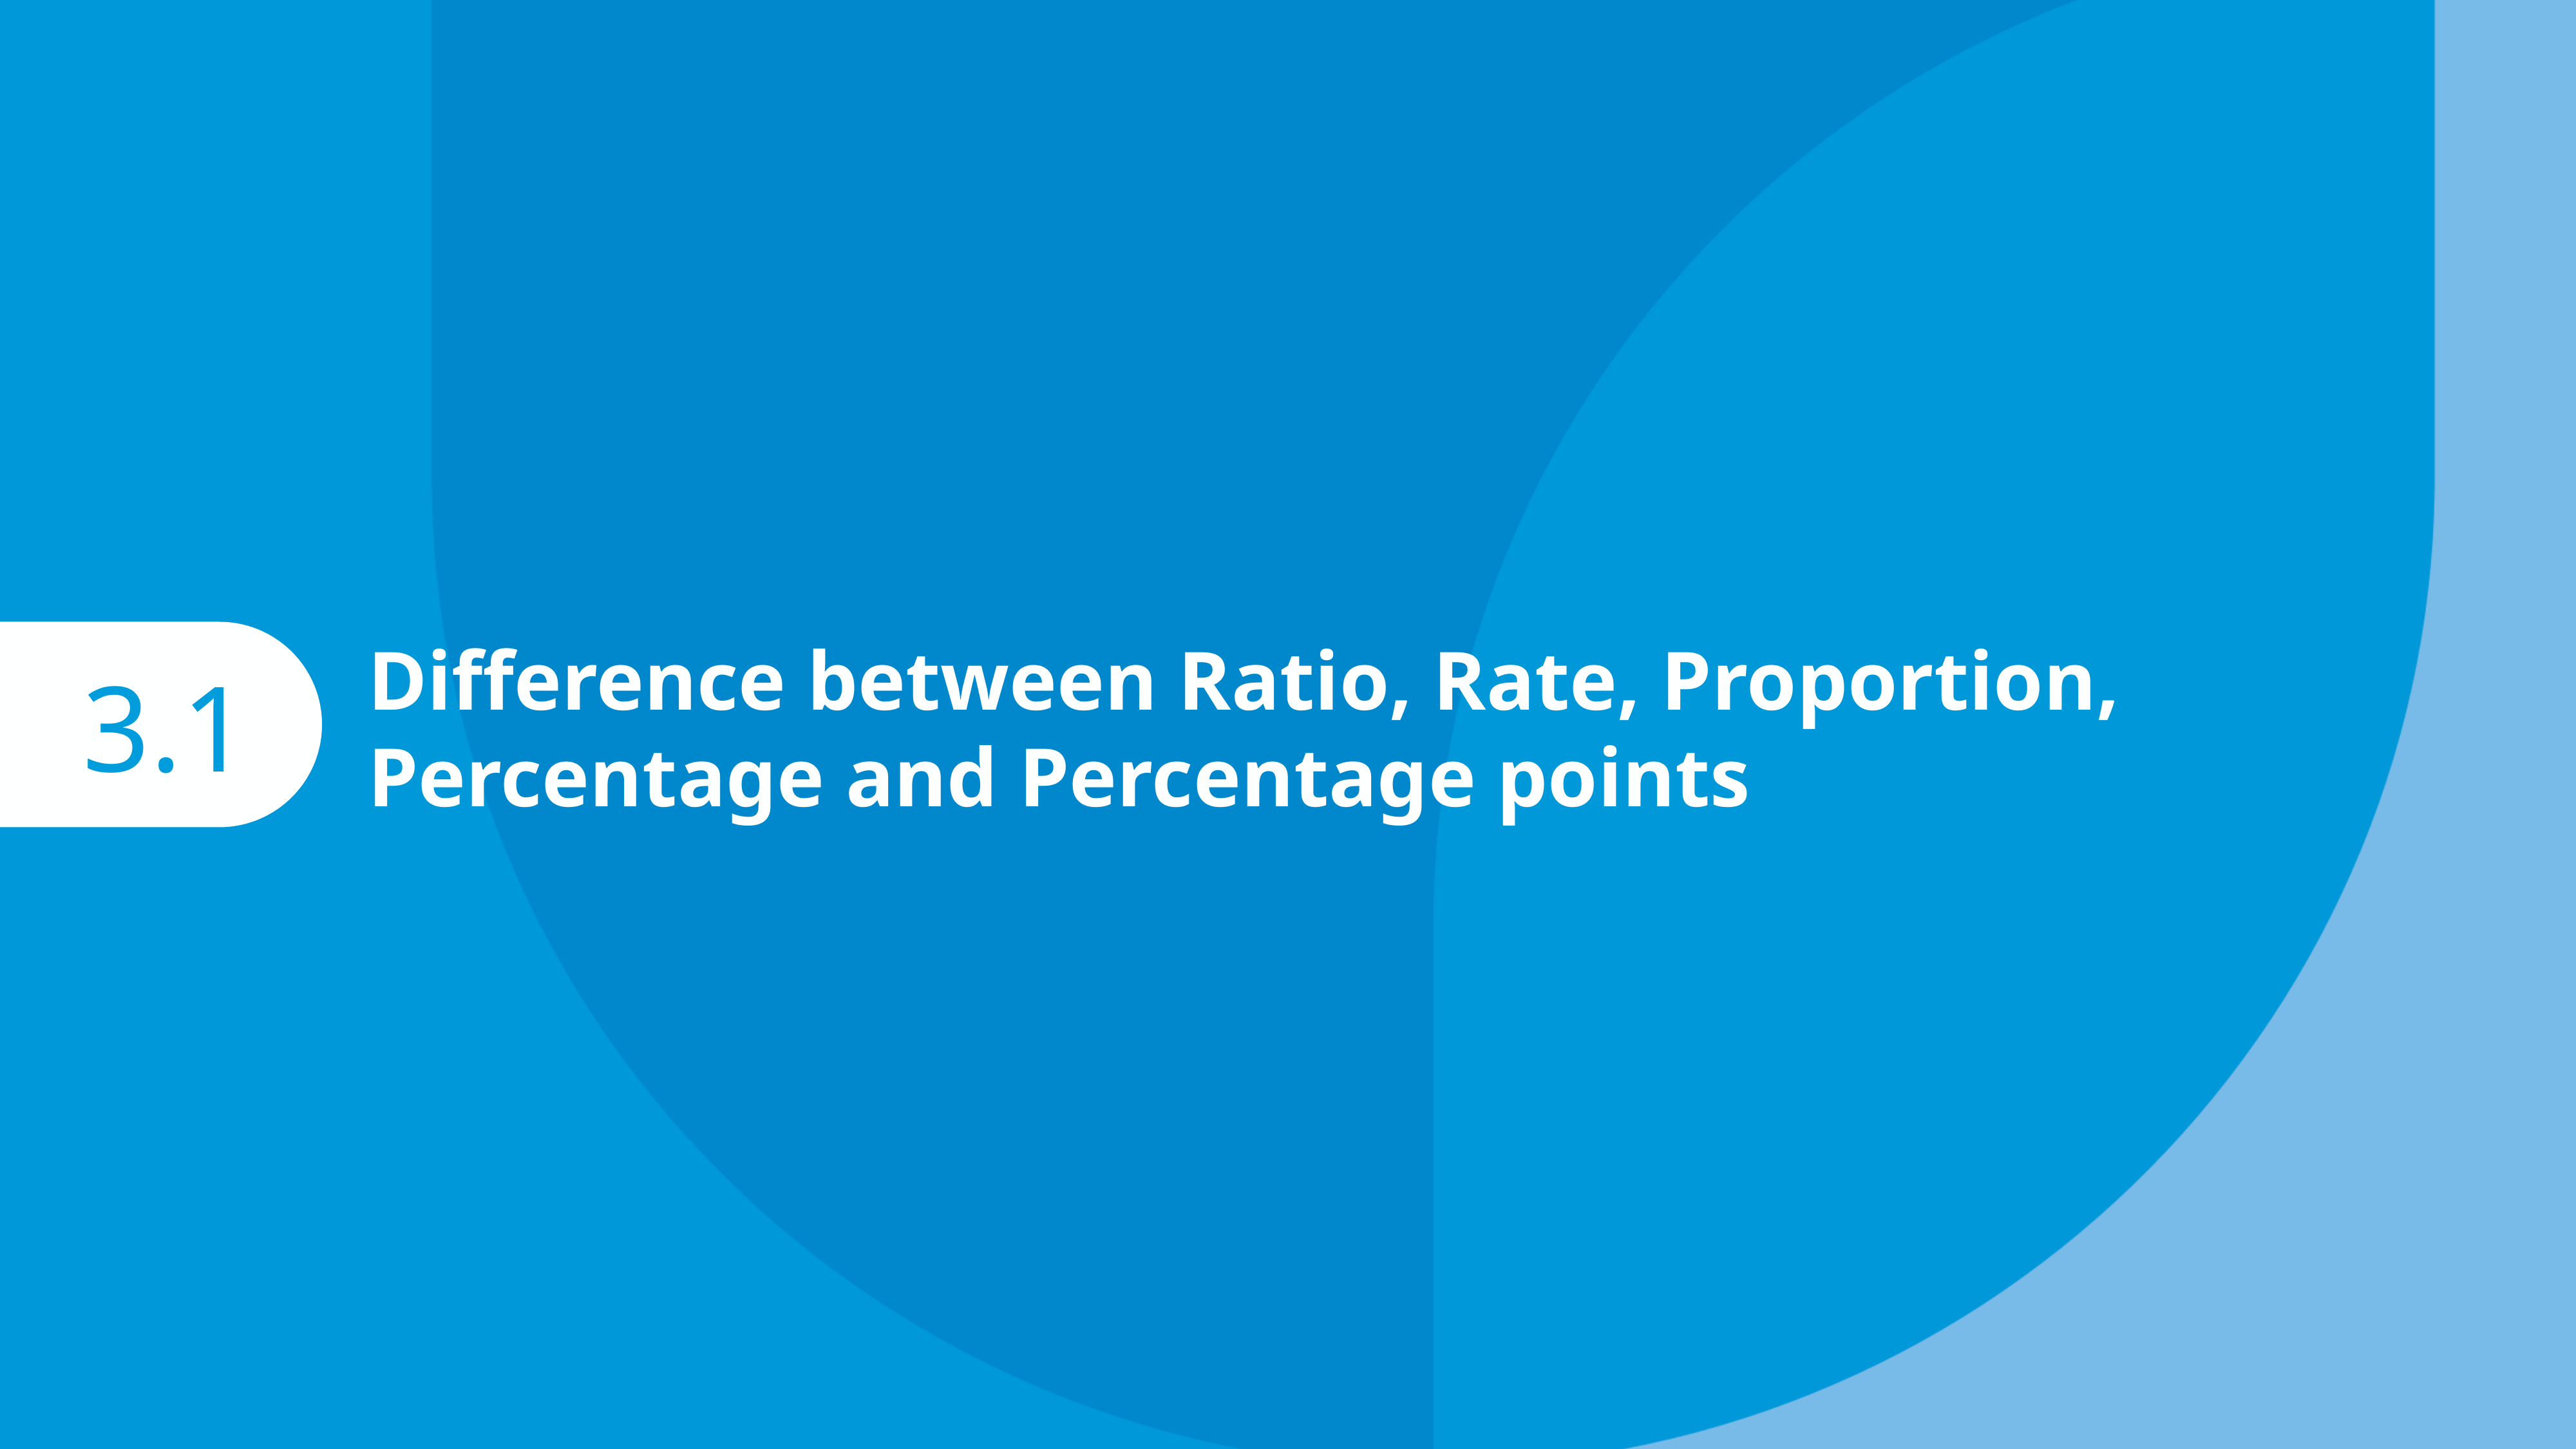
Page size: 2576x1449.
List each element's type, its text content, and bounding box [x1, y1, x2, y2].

list 3.1 [3, 652, 250, 797]
list Difference between Ratio, Rate, Proportion, Percentage and Percentage points [368, 580, 2182, 873]
